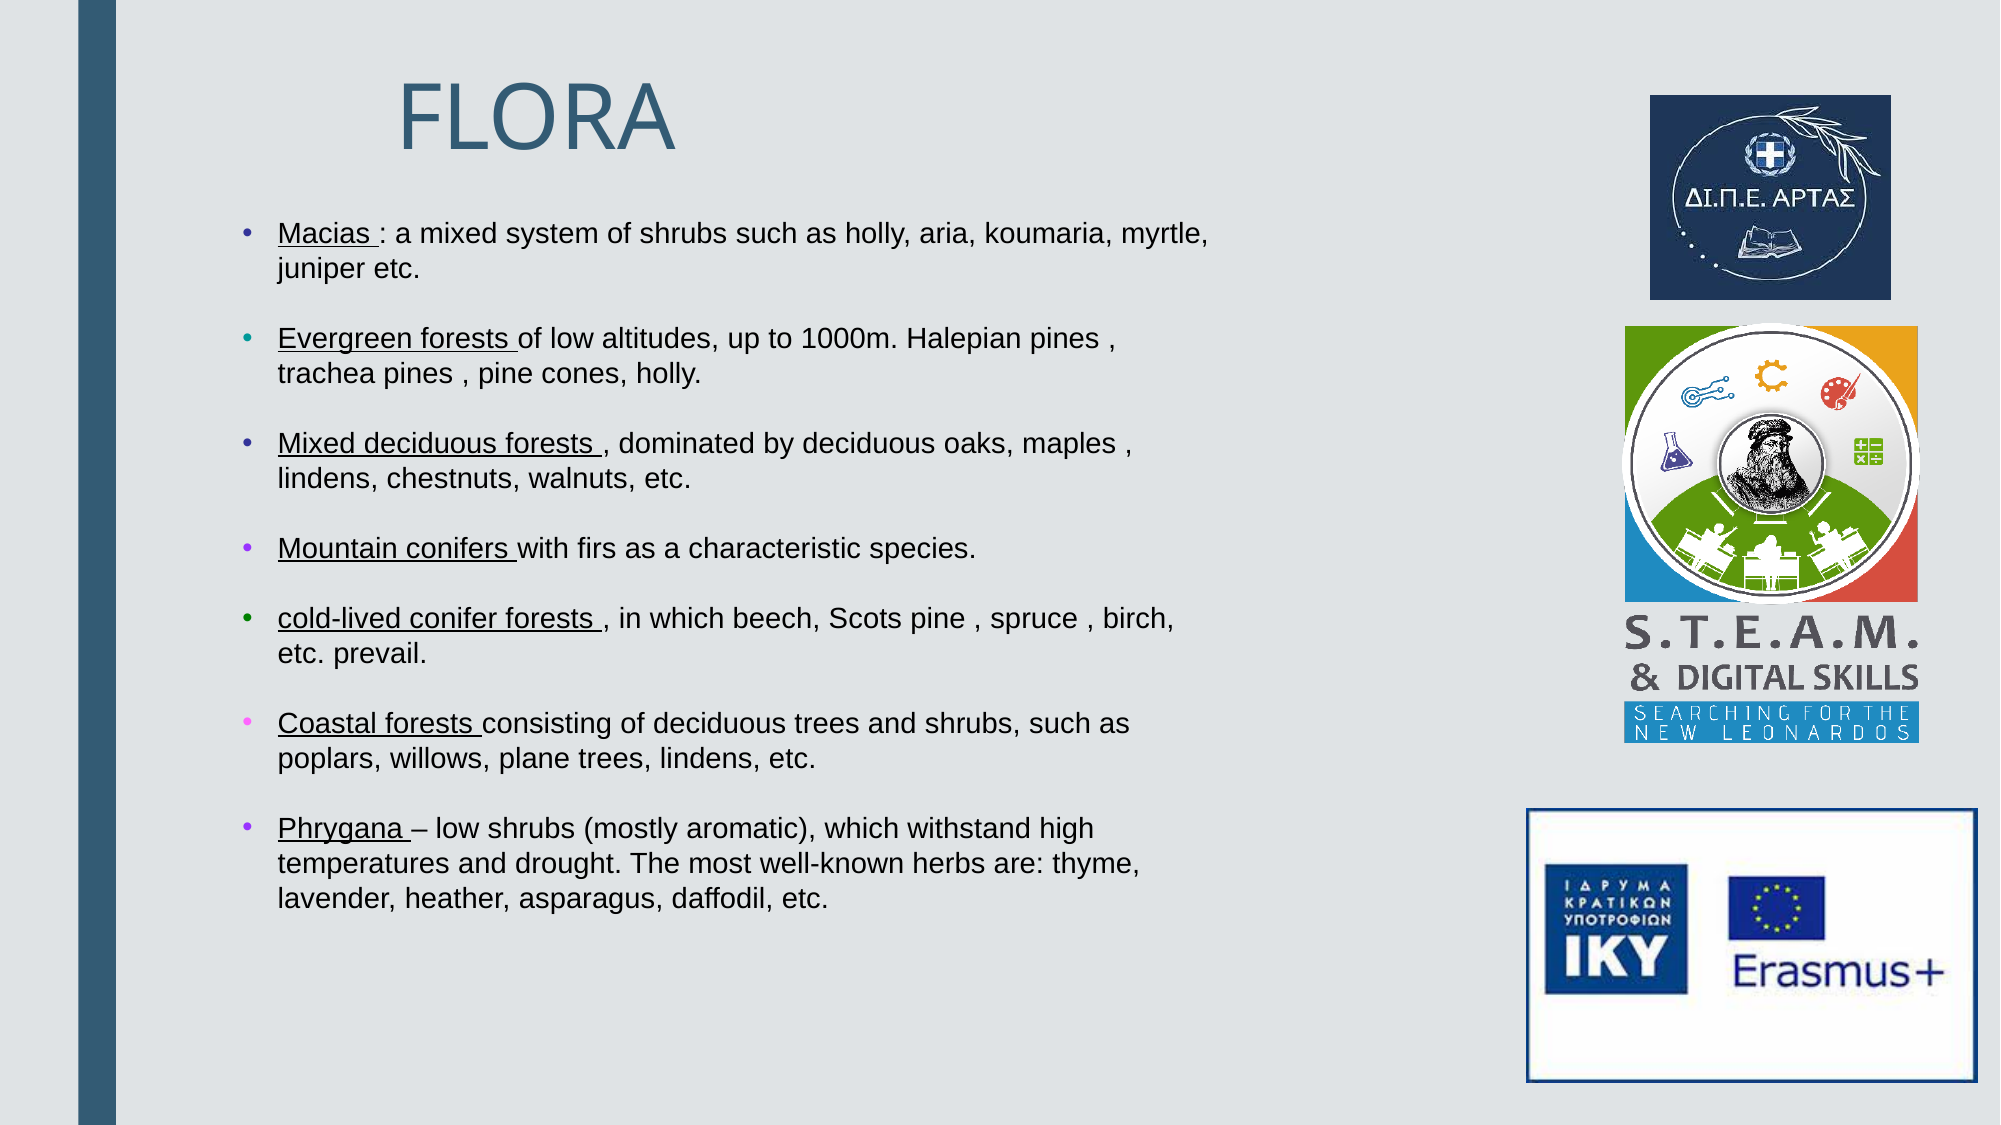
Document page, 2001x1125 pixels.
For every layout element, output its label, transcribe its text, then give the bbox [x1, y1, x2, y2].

picture [1622, 323, 1920, 743]
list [1525, 808, 1978, 1083]
picture [1650, 95, 1891, 300]
title FLORA [379, 64, 1346, 184]
text_box Macias : a mixed system of shrubs such as holly, aria, koumaria, myrtle, juniper etc. Evergreen forests of low altitudes, up to 1000m. Halepian pines , trachea pines , pine cones, holly. Mixed deciduous forests , dominated by deciduous oaks, maples , lindens, chestnuts, walnuts, etc. Mountain conifers with firs as a characteristic species. cold-lived conifer forests , in which beech, Scots pine , spruce , birch, etc. prevail. Coastal forests consisting of deciduous trees and shrubs, such as poplars, willows, plane trees, lindens, etc. Phrygana – low shrubs (mostly aromatic), which withstand high temperatures and drought. The most well-known herbs are: thyme, lavender, heather, asparagus, daffodil, etc. [227, 207, 1228, 922]
